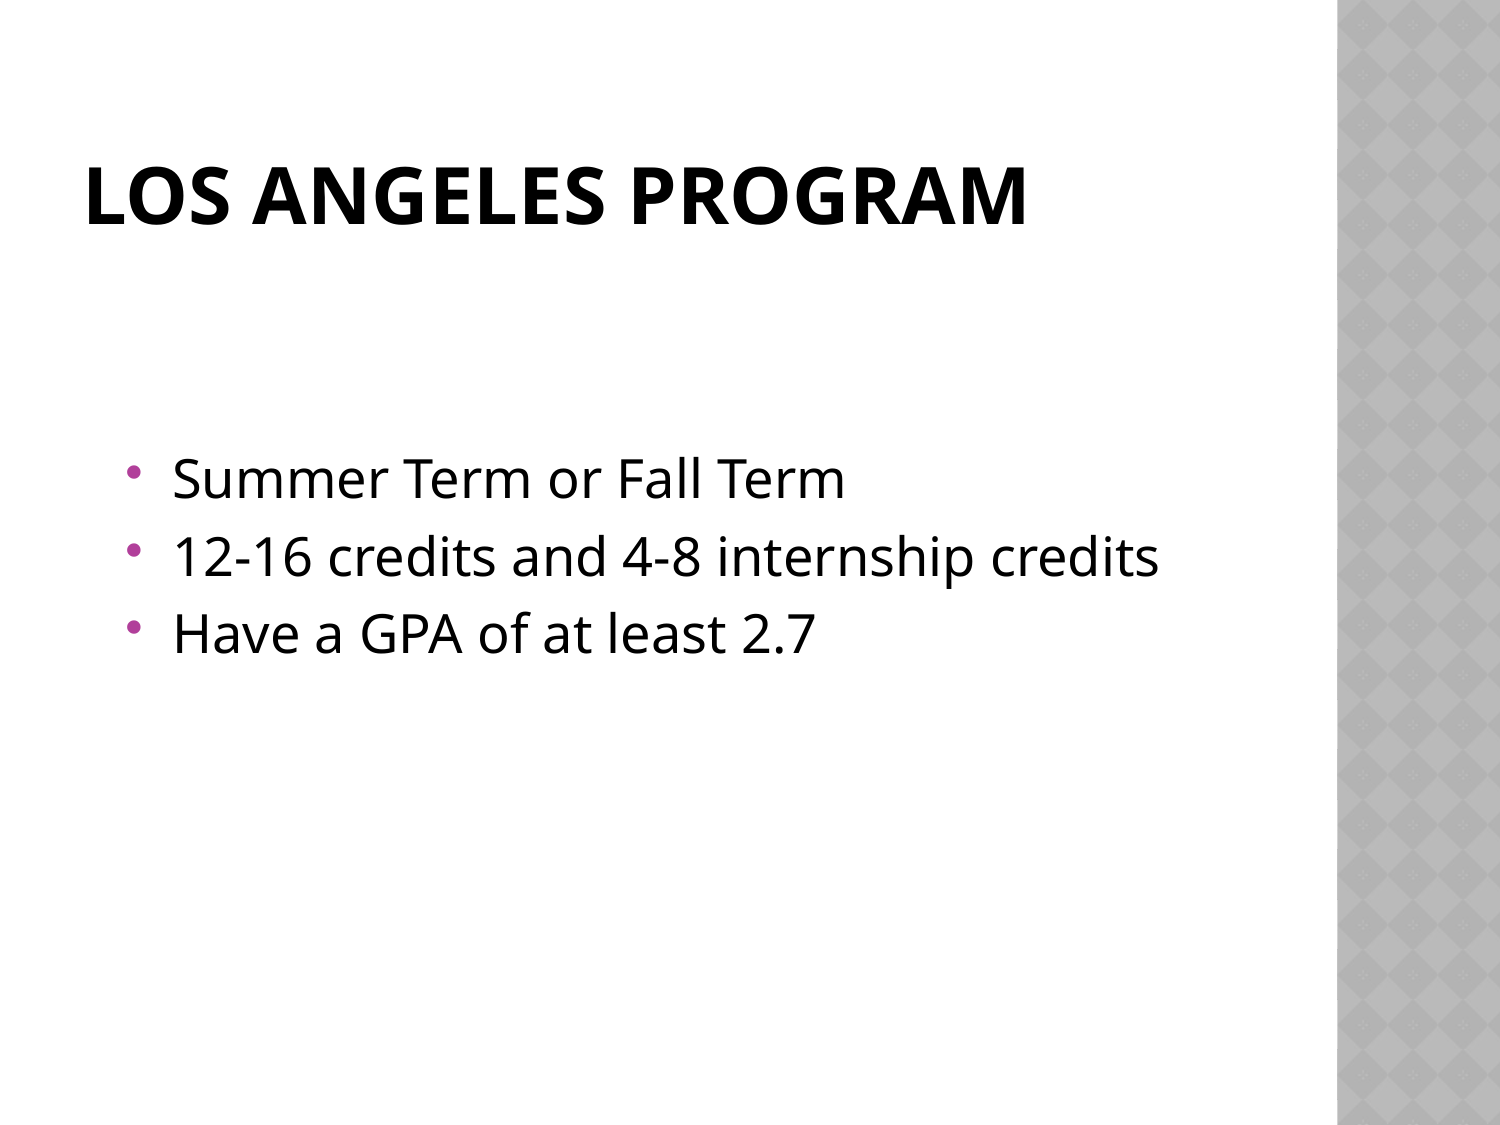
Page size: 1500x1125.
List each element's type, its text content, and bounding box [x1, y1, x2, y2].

list Summer Term or Fall Term 12-16 credits and 4-8 internship credits Have a GPA of at least 2.7 [112, 437, 1300, 924]
title Los Angeles Program [75, 52, 1263, 240]
